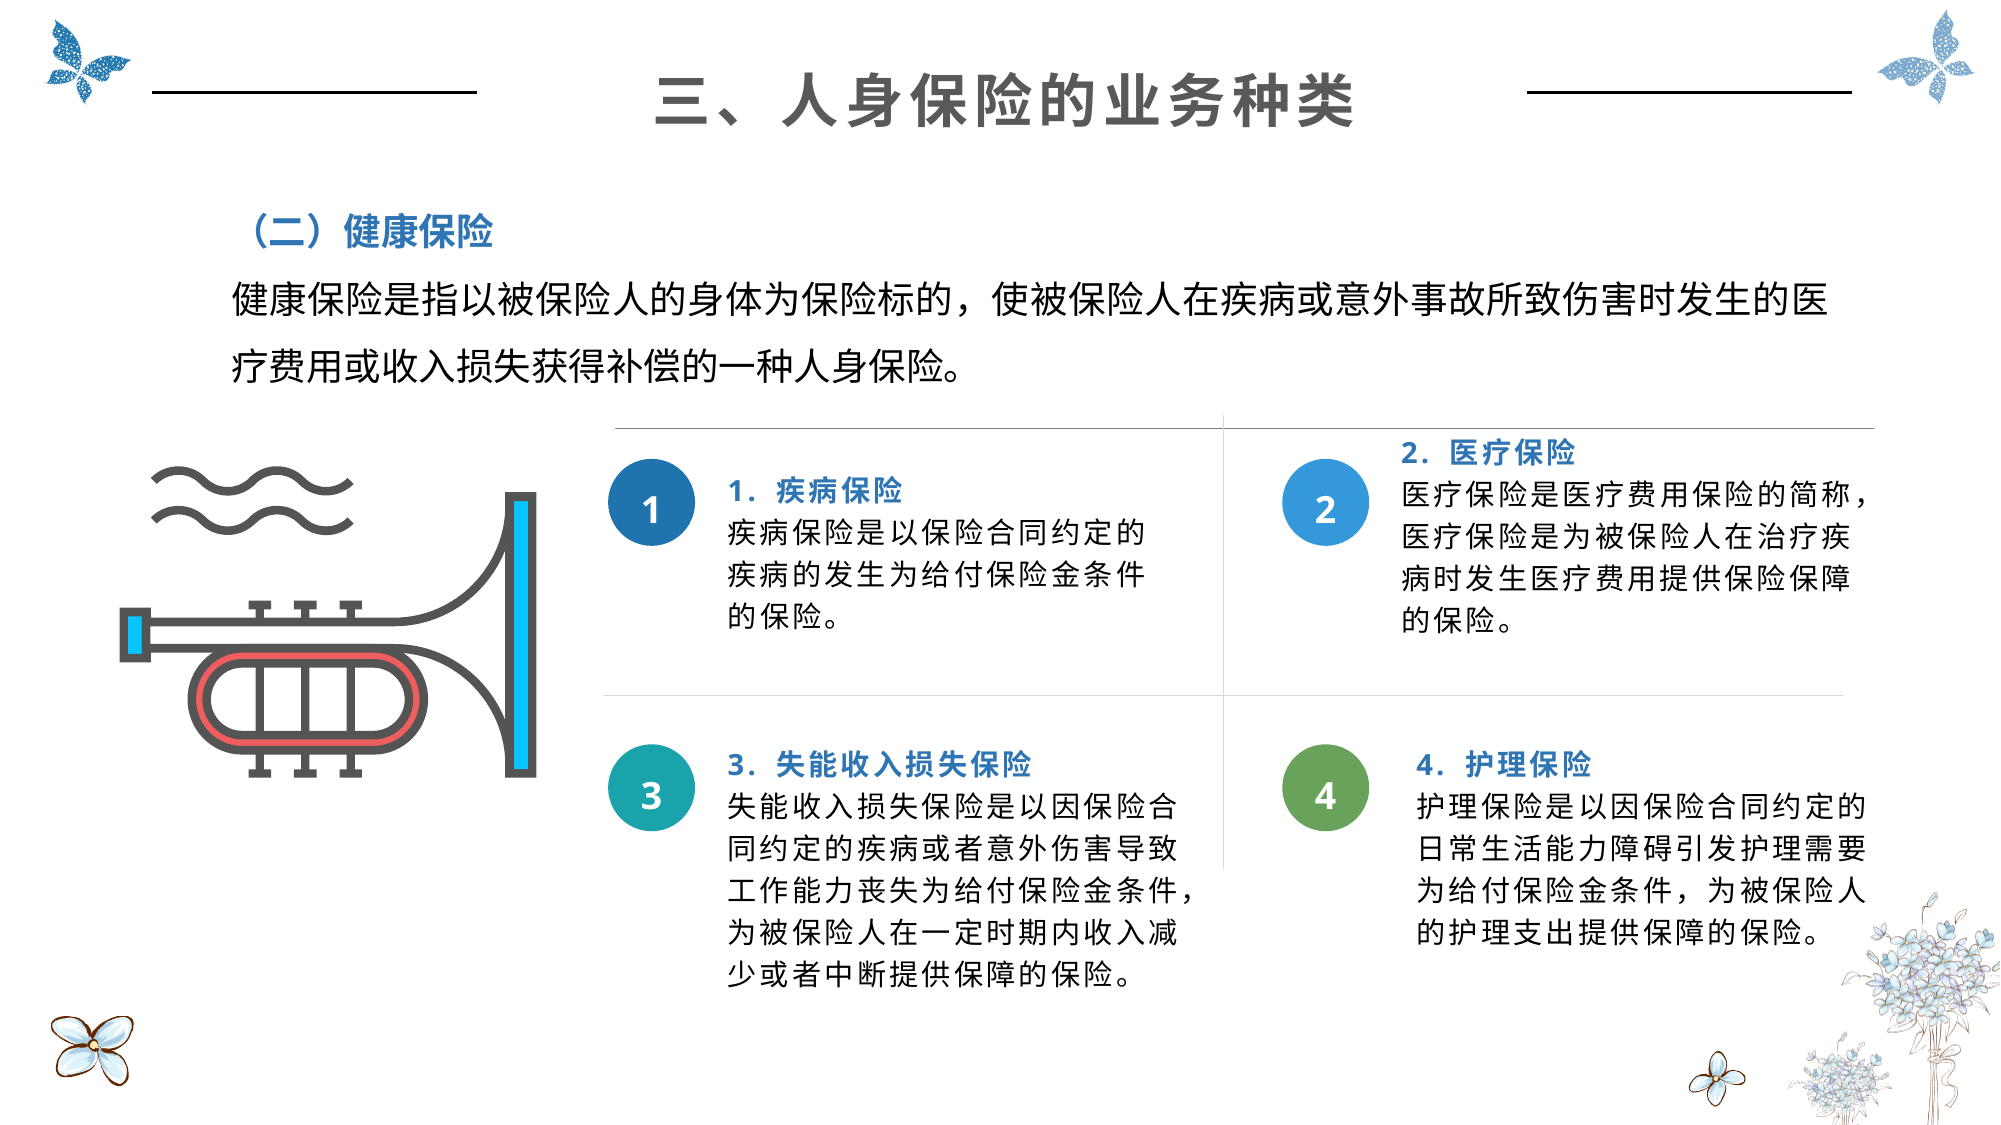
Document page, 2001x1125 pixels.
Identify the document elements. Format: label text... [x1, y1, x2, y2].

text_box [141, 514, 505, 653]
text_box [150, 466, 354, 496]
text_box [301, 610, 310, 617]
text_box 2 [1281, 457, 1371, 547]
text_box 1. 疾病保险 疾病保险是以保险合同约定的疾病的发生为给付保险金条件的保险。 [712, 465, 1190, 613]
text_box [301, 755, 310, 769]
text_box [119, 607, 151, 663]
text_box [128, 617, 141, 653]
text_box （二）健康保险 健康保险是指以被保险人的身体为保险标的，使被保险人在疾病或意外事故所致伤害时发生的医疗费用或收入损失获得补偿的一种人身保险。 [216, 178, 1844, 396]
text_box [197, 653, 419, 745]
text_box [505, 492, 537, 778]
text_box [255, 668, 264, 730]
text_box [375, 643, 505, 756]
text_box 3. 失能收入损失保险 失能收入损失保险是以因保险合同约定的疾病或者意外伤害导致工作能力丧失为给付保险金条件，为被保险人在一定时期内收入减少或者中断提供保障的保险。 [712, 739, 1206, 1043]
text_box 4. 护理保险 护理保险是以因保险合同约定的日常生活能力障碍引发护理需要为给付保险金条件，为被保险人的护理支出提供保障的保险。 [1401, 739, 1895, 966]
text_box [248, 600, 272, 610]
text_box [346, 755, 355, 769]
text_box 4 [1281, 743, 1371, 833]
text_box [151, 554, 505, 717]
text_box [187, 643, 429, 755]
text_box 3 [607, 743, 697, 833]
text_box [339, 600, 362, 610]
text_box [248, 769, 272, 778]
picture [1788, 892, 2000, 1125]
text_box [150, 505, 354, 536]
text_box 1 [607, 457, 697, 547]
text_box [514, 502, 528, 769]
text_box [339, 769, 362, 778]
text_box [301, 668, 310, 730]
text_box [255, 755, 264, 769]
text_box [293, 600, 317, 610]
text_box [255, 610, 264, 617]
text_box 2. 医疗保险 医疗保险是医疗费用保险的简称，医疗保险是为被保险人在治疗疾病时发生医疗费用提供保险保障的保险。 [1386, 427, 1879, 552]
text_box [293, 769, 317, 778]
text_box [151, 55, 1852, 142]
text_box [346, 668, 355, 730]
text_box [346, 610, 355, 617]
